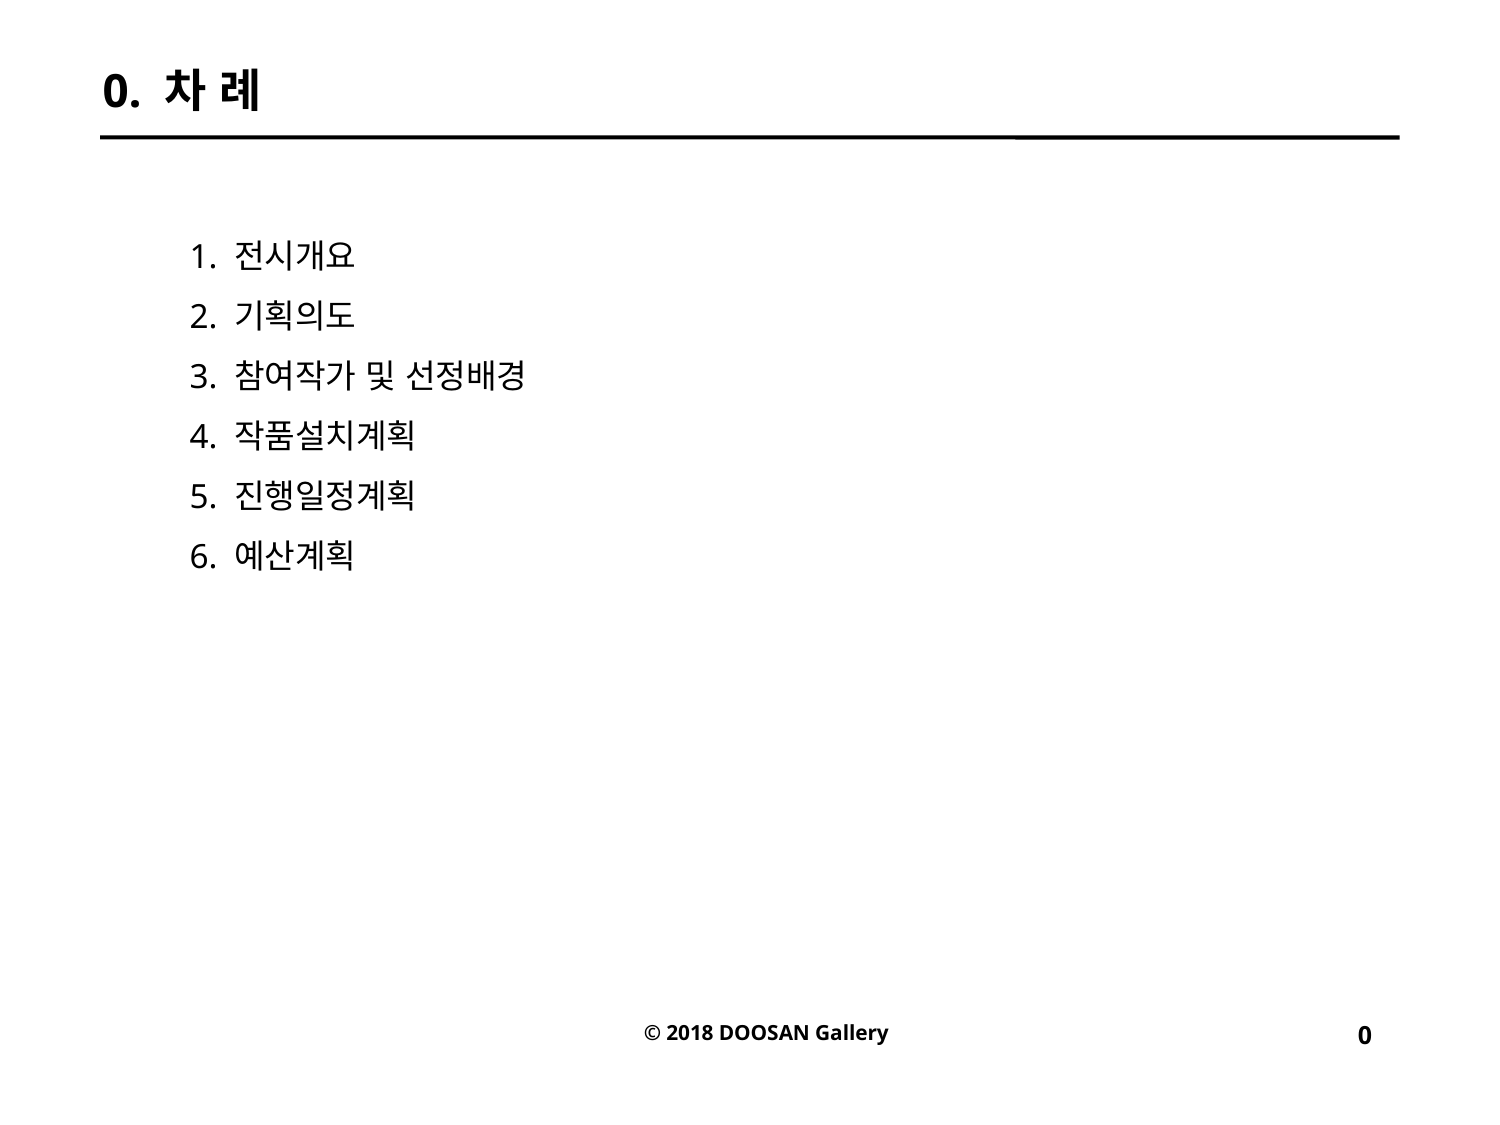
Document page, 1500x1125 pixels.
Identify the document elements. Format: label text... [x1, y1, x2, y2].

text_box 0. 차 례 [87, 54, 1258, 125]
text_box © 2018 DOOSAN Gallery [561, 1012, 972, 1053]
text_box 1. 전시개요 2. 기획의도 3. 참여작가 및 선정배경 4. 작품설치계획 5. 진행일정계획 6. 예산계획 [174, 208, 1258, 618]
text_box 0 [1322, 1012, 1408, 1057]
